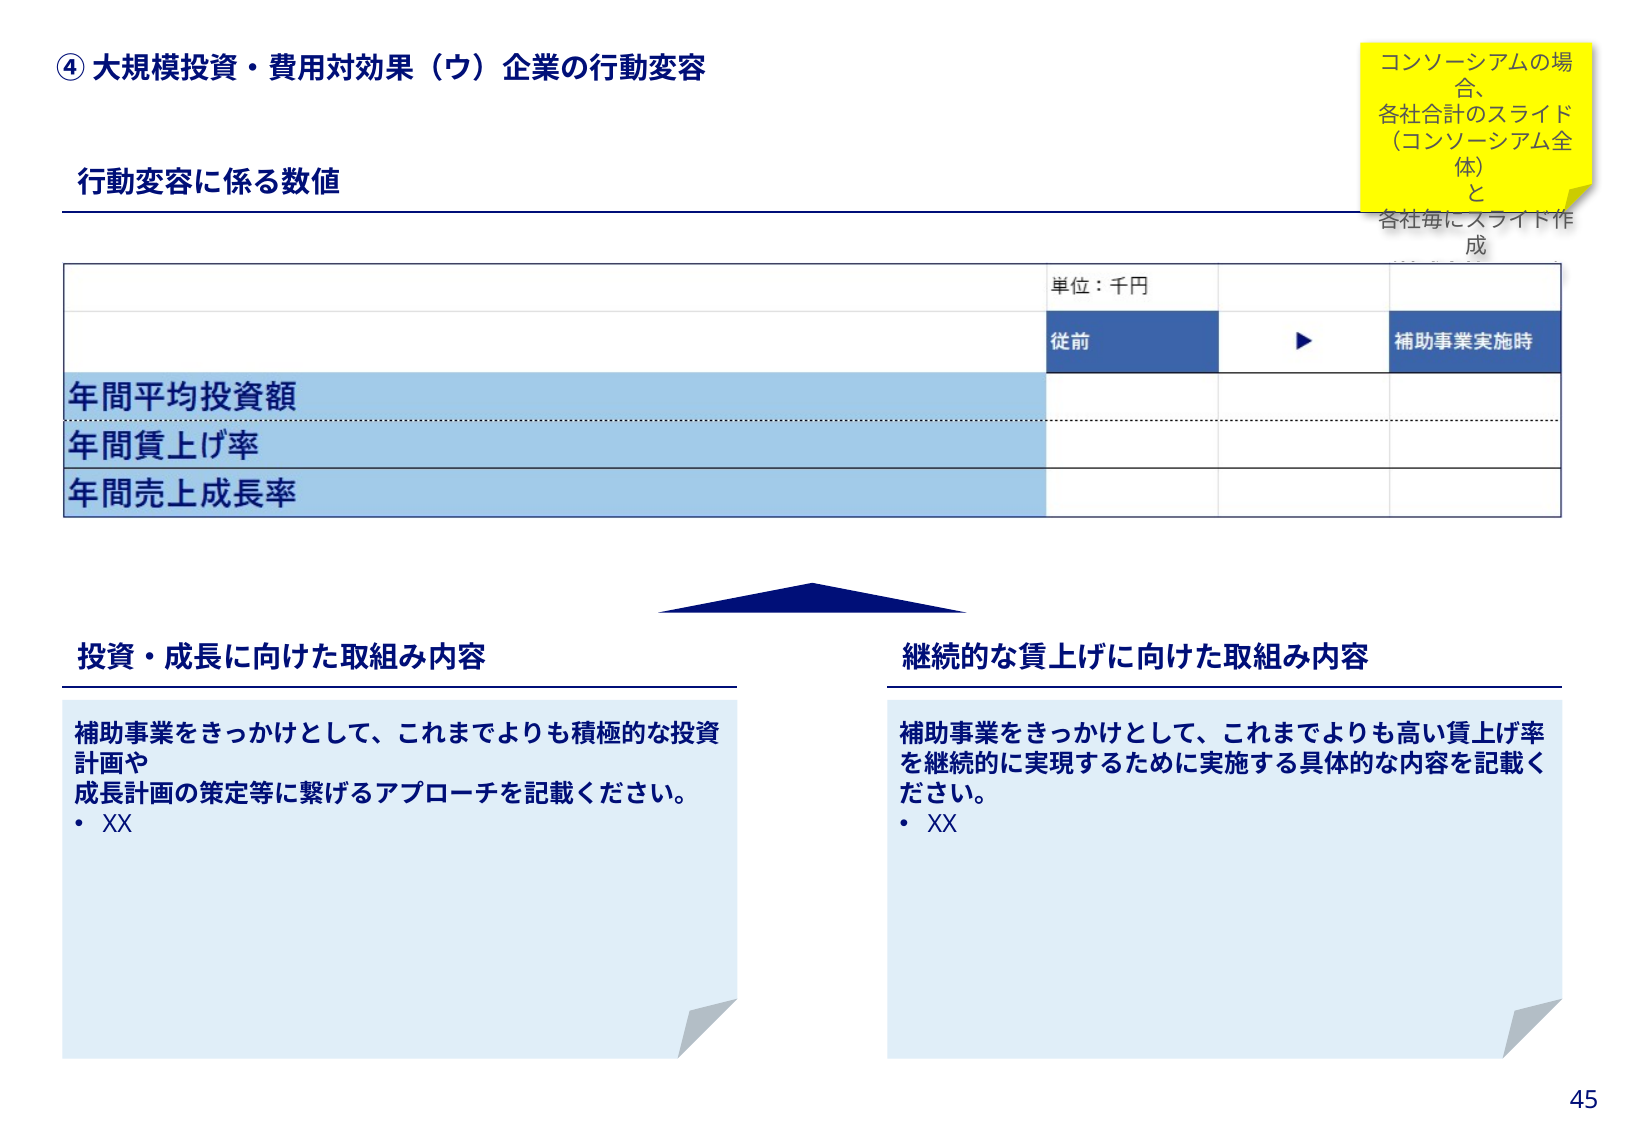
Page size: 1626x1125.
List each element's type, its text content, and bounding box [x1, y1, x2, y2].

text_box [887, 624, 1563, 688]
text_box 補助事業をきっかけとして、これまでよりも積極的な投資計画や 成長計画の策定等に繋げるアプローチを記載ください。 XX [61, 698, 739, 1060]
text_box 補助事業をきっかけとして、これまでよりも高い賃上げ率を継続的に実現するために実施する具体的な内容を記載ください。 XX [886, 698, 1564, 1060]
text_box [62, 624, 738, 688]
list ④大規模投資・費用対効果（ウ）企業の行動変容 [32, 42, 1359, 90]
text_box コンソーシアムの場合、 各社合計のスライド （コンソーシアム全体） と 各社毎にスライド作成 （株式会社XXXX） [1359, 41, 1594, 214]
picture [62, 262, 1563, 519]
text_box [658, 582, 967, 614]
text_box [62, 149, 1563, 213]
